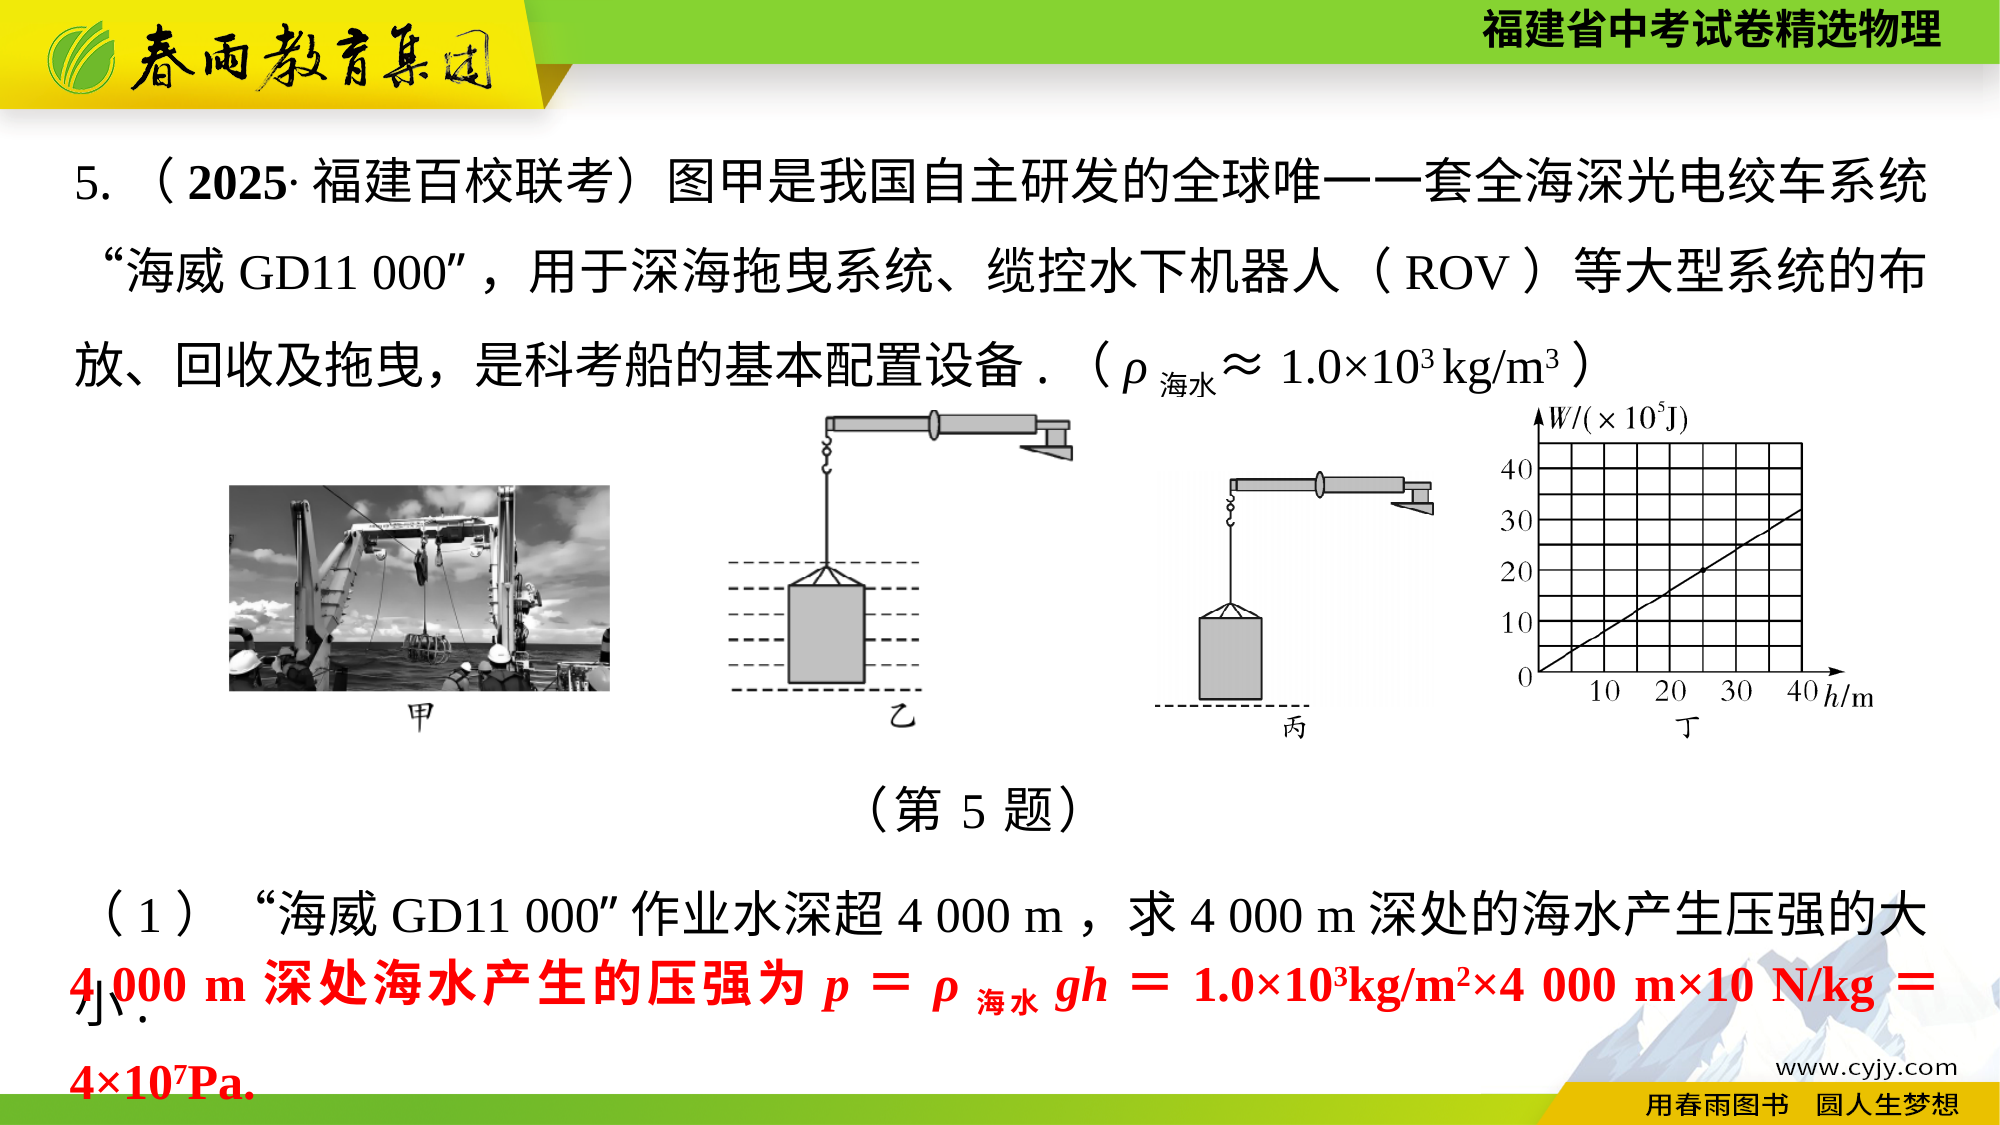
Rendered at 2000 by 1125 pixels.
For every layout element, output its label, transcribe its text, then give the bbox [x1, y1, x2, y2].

text_box 4 000 m深处海水产生的压强为p＝ρ海水gh＝1.0×103kg/m2×4 000 m×10 N/kg＝4×107Pa. [54, 909, 1969, 1117]
picture [0, 0, 2000, 1125]
text_box （第5题） [823, 741, 1179, 847]
list 5.（2025∙福建百校联考）图甲是我国自主研发的全球唯一一套全海深光电绞车系统“海威GD11 000”，用于深海拖曳系统、缆控水下机器人（ROV）等大型系统的布放、回收及拖曳，是科考船的基本配置设备.（ρ海水≈1.0×103 kg/m3） （1）“海威GD11 000”作业水深超4 000 m，求4 000 m深处的海水产生压强的大小. [59, 112, 1944, 909]
